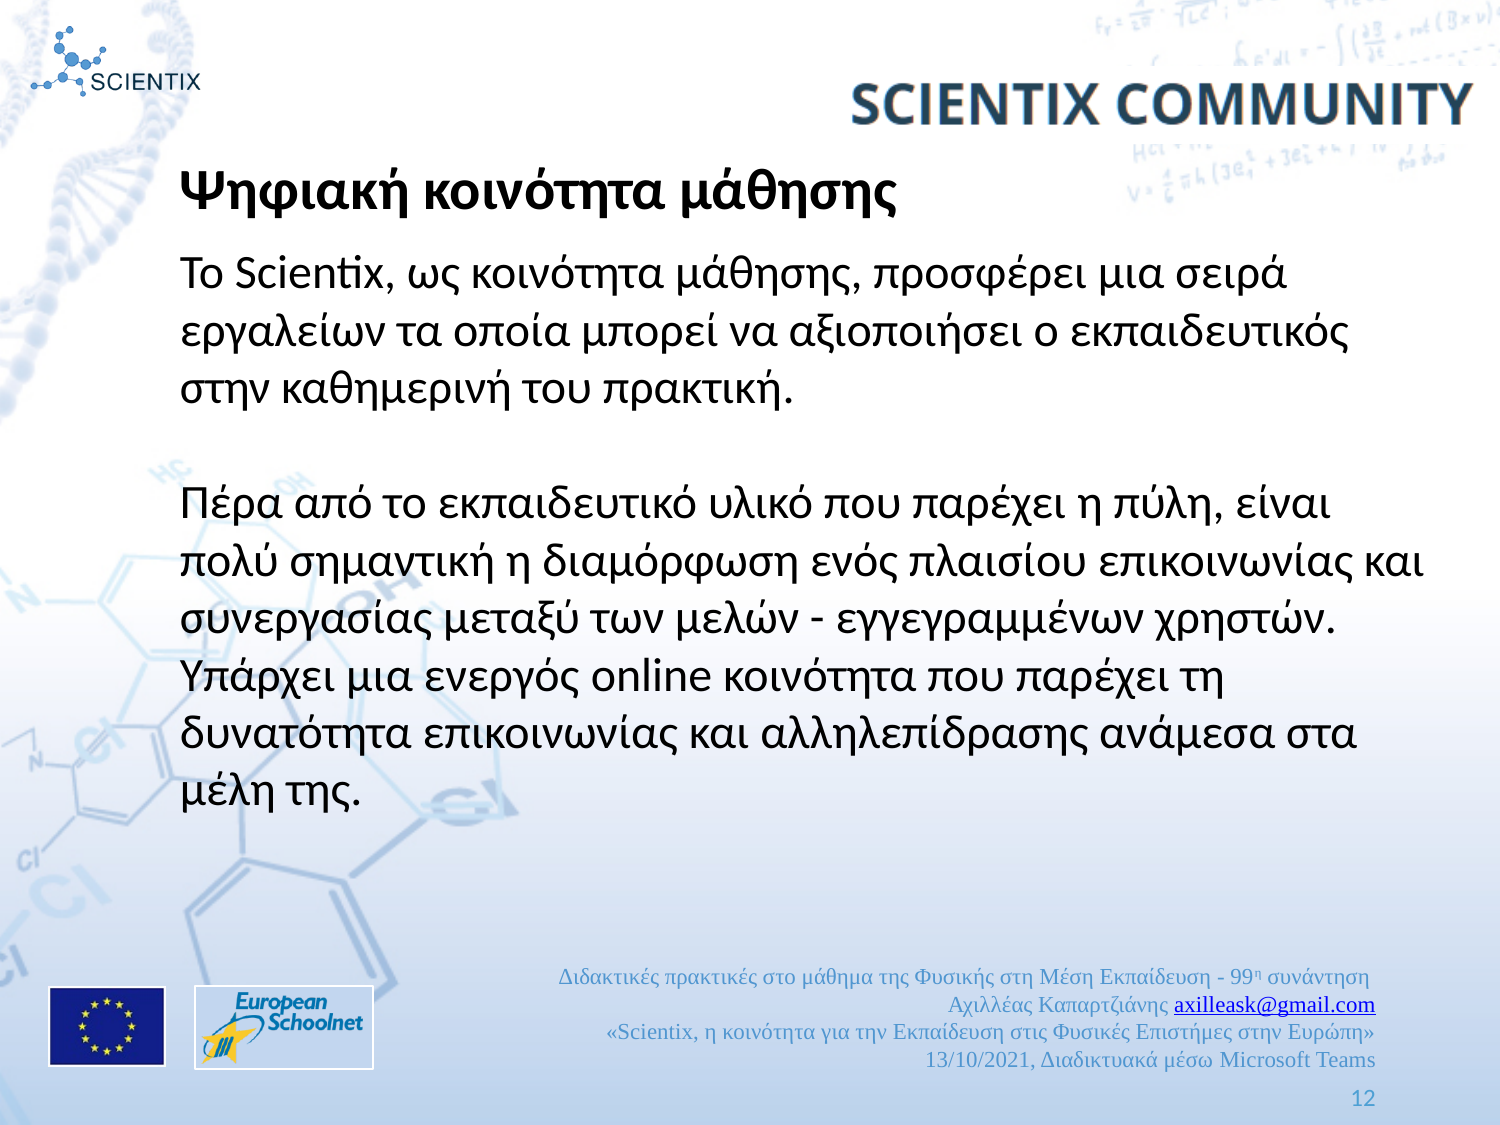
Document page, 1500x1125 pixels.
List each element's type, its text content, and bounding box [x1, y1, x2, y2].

text_box Ψηφιακή κοινότητα μάθησης To Scientix, ως κοινότητα μάθησης, προσφέρει μια σειρά εργαλείων τα οποία μπορεί να αξιοποιήσει ο εκπαιδευτικός στην καθημερινή του πρακτική. Πέρα από το εκπαιδευτικό υλικό που παρέχει η πύλη, είναι πολύ σημαντική η διαμόρφωση ενός πλαισίου επικοινωνίας και συνεργασίας μεταξύ των μελών - εγγεγραμμένων χρηστών. Υπάρχει μια ενεργός online κοινότητα που παρέχει τη δυνατότητα επικοινωνίας και αλληλεπίδρασης ανάμεσα στα μέλη της. [165, 143, 1445, 893]
picture [0, 0, 1500, 1125]
